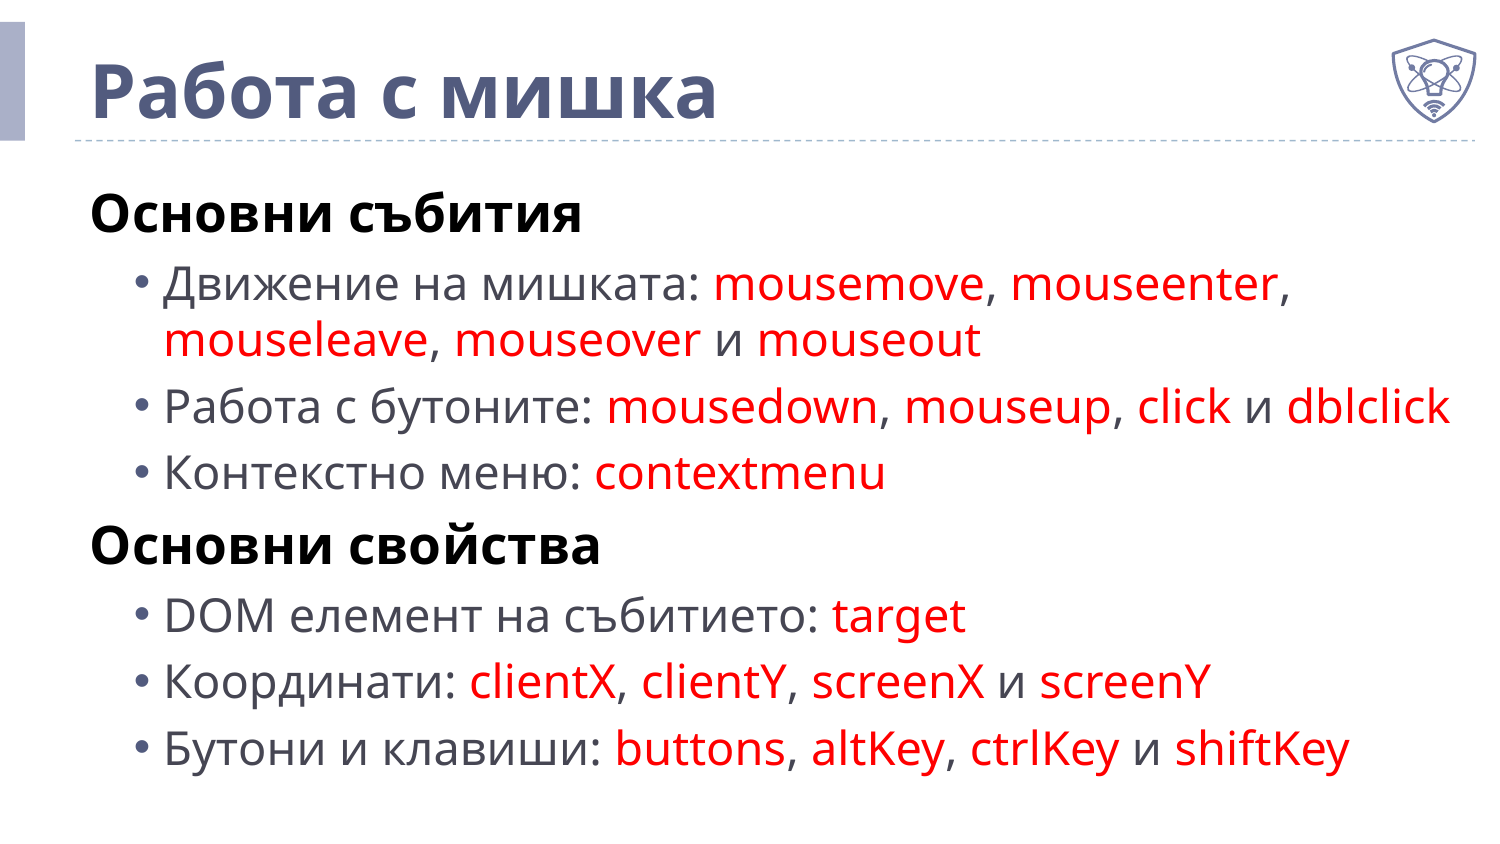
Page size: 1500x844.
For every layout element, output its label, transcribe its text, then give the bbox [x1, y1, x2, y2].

title Работа с мишка [75, 18, 1475, 141]
list Основни събития Движение на мишката: mousemove, mouseenter, mouseleave, mouseover и mouseout Работа с бутоните: mousedown, mouseup, click и dblclick Контекстно меню: contextmenu Основни свойства DOM елемент на събитието: target Координати: clientX, clientY, screenX и screenY Бутони и клавиши: buttons, altKey, ctrlKey и shiftKey [75, 171, 1475, 835]
